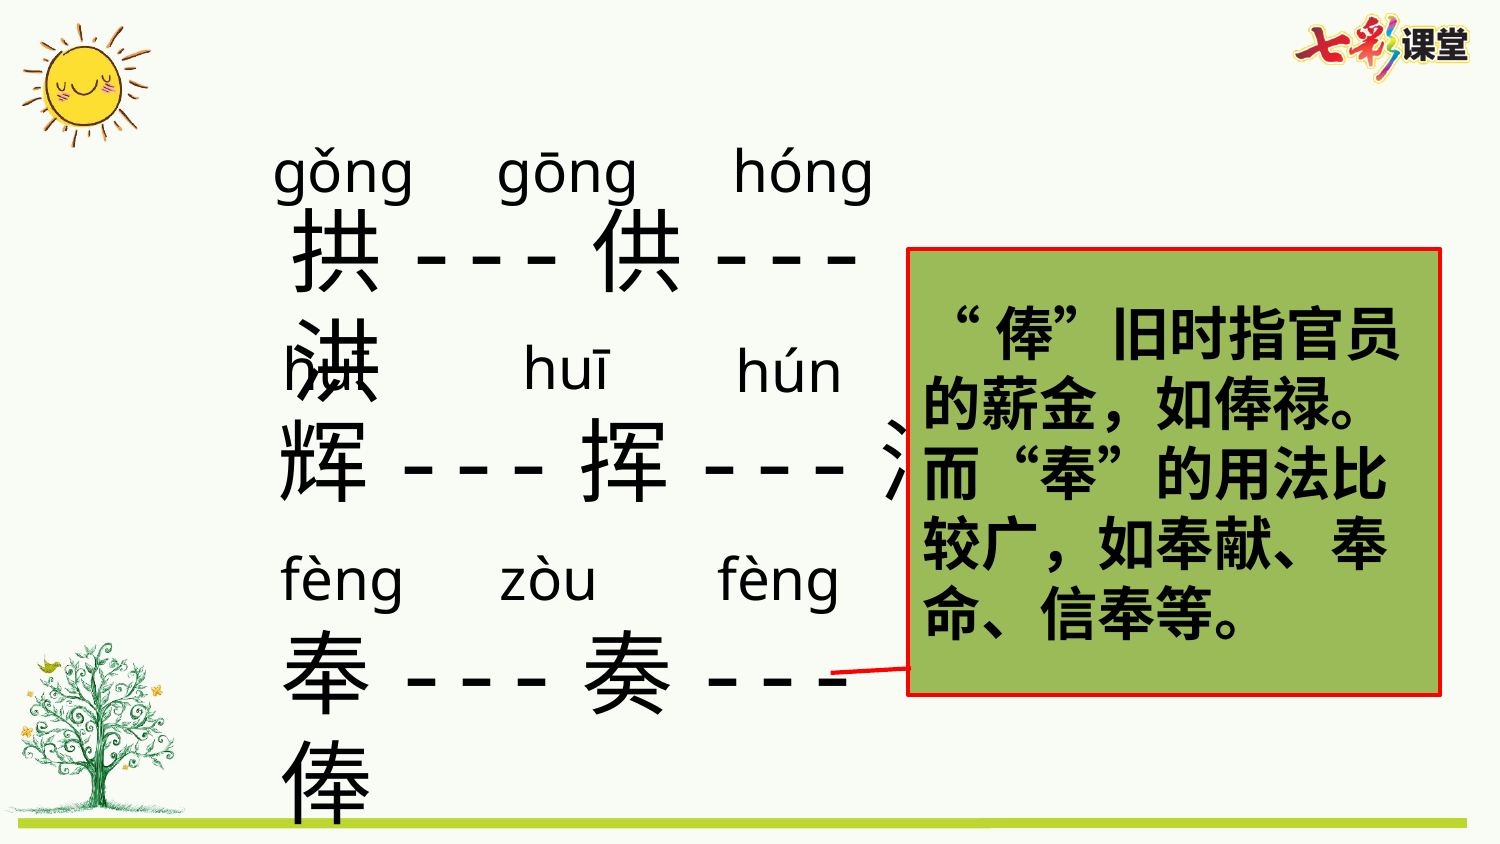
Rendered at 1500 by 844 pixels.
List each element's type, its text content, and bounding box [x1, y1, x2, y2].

text_box zòu [484, 534, 629, 620]
text_box huī [508, 323, 684, 409]
text_box 辉---挥---浑 [263, 396, 906, 521]
picture [0, 0, 173, 172]
text_box 拱---供---洪 [275, 186, 904, 396]
picture [965, 771, 1467, 844]
text_box gōng [482, 126, 675, 212]
picture [0, 608, 265, 844]
text_box “俸”旧时指官员的薪金，如俸禄。而“奉”的用法比较广，如奉献、奉命、信奉等。 [830, 247, 1442, 697]
text_box gǒng [257, 126, 439, 212]
text_box fèng [265, 534, 444, 620]
picture [1291, 9, 1472, 87]
text_box 奉---奏---俸 [265, 608, 965, 844]
text_box hún [720, 326, 904, 412]
text_box hóng [717, 126, 897, 212]
text_box fèng [702, 534, 881, 620]
text_box huī [267, 324, 397, 410]
